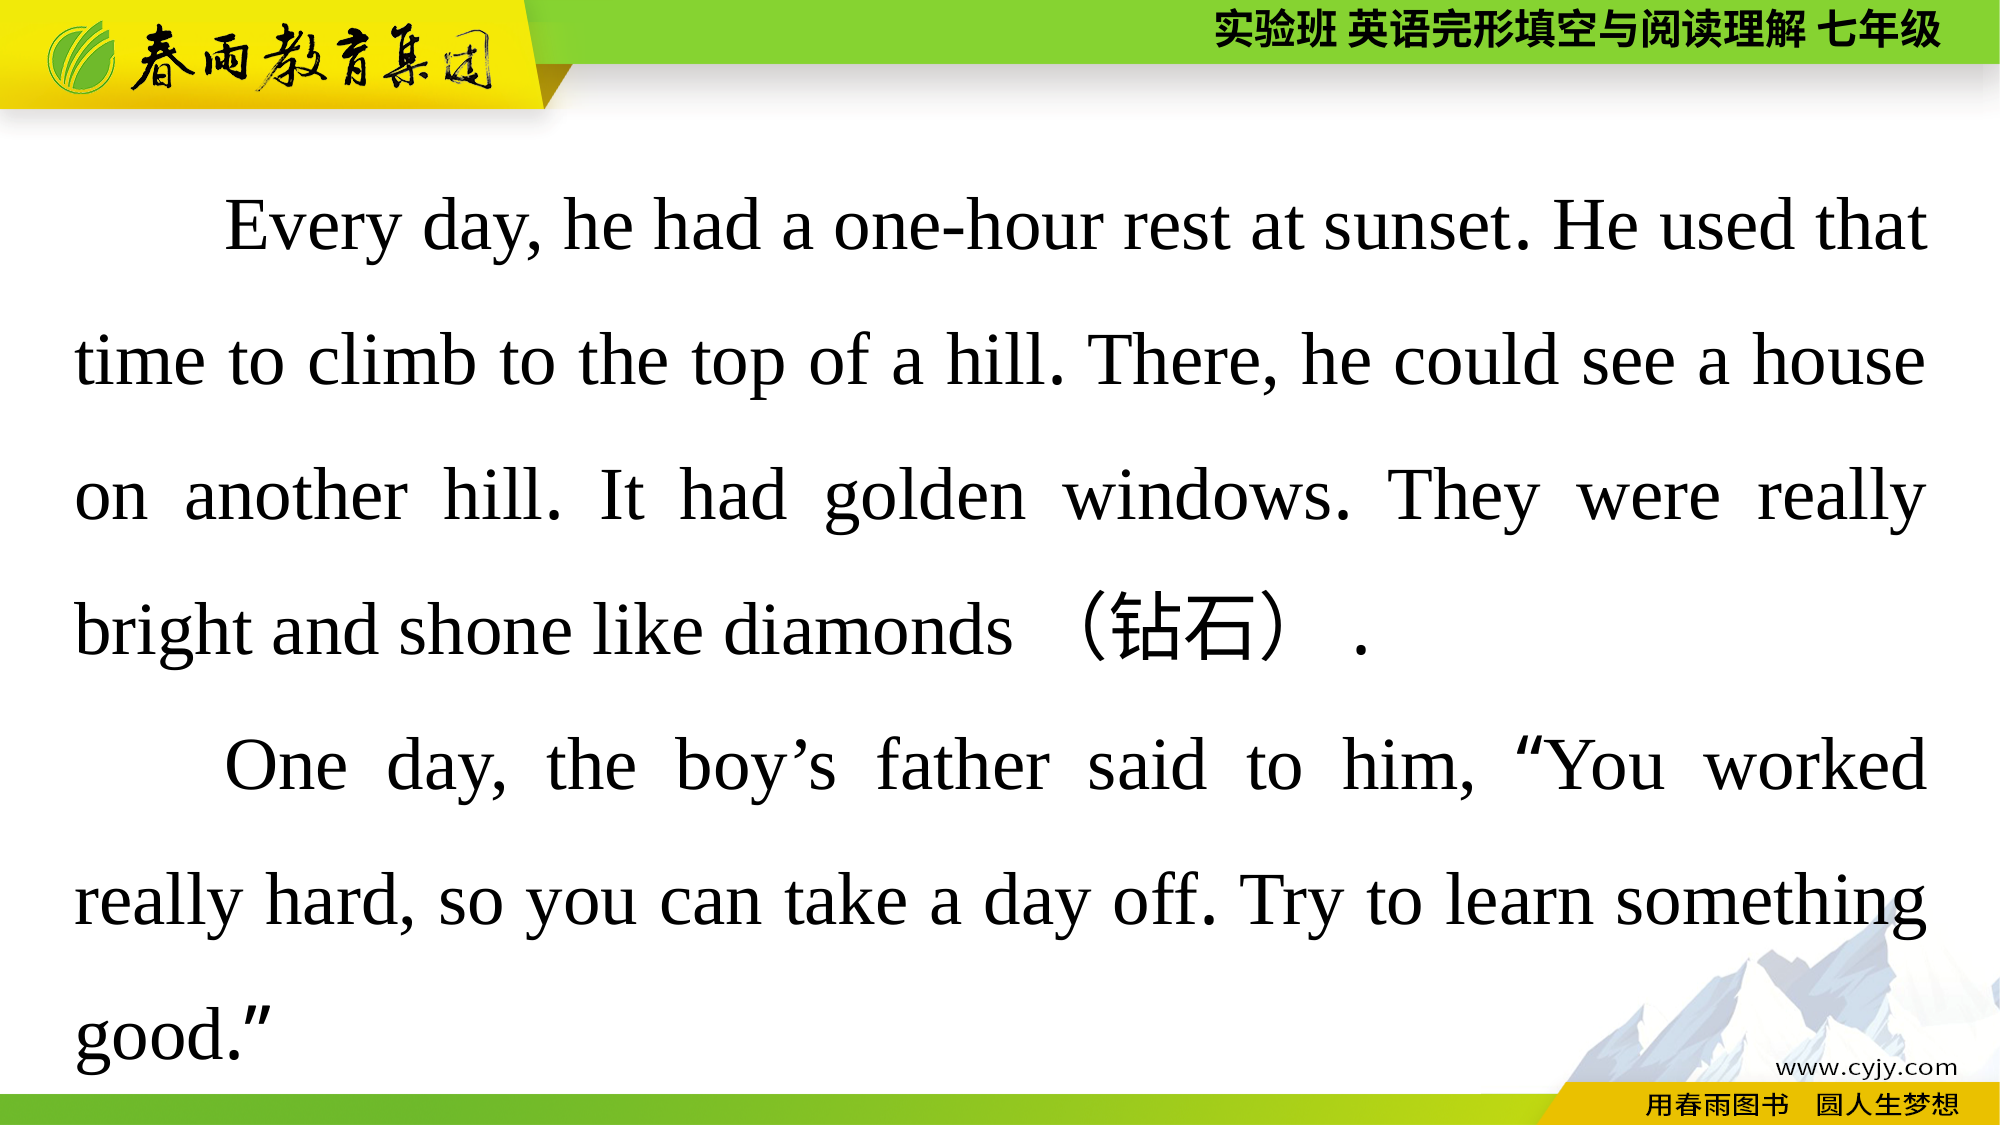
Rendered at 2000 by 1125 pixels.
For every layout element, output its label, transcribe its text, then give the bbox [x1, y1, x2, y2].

picture [0, 0, 2000, 1125]
list Every day, he had a one-hour rest at sunset. He used that time to climb to the top of a hill. There, he could see a house on another hill. It had golden windows. They were really bright and shone like diamonds（钻石）. One day, the boy’s father said to him, “You worked really hard, so you can take a day off. Try to learn something good.” [59, 122, 1944, 1092]
